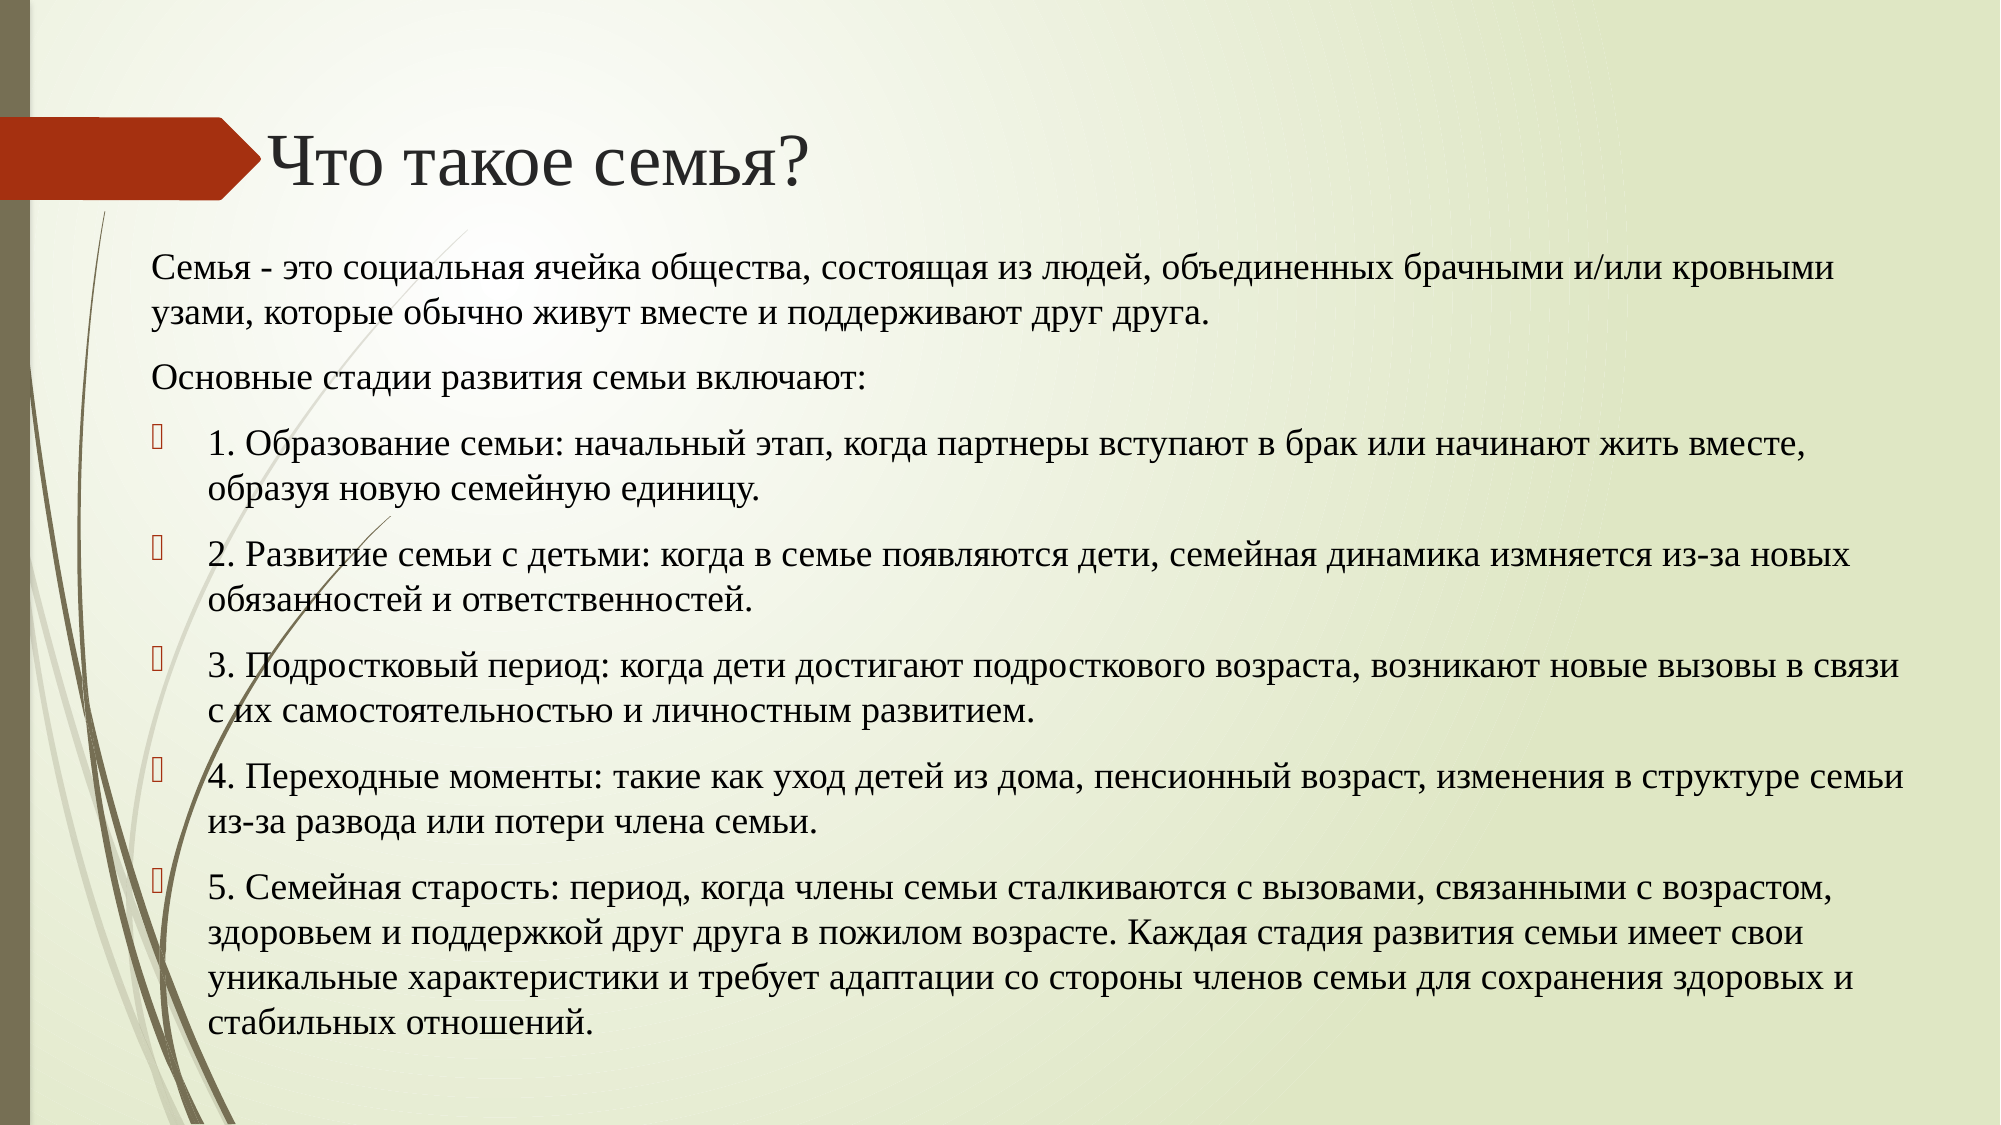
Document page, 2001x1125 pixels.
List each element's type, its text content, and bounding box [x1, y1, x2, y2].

list Семья - это социальная ячейка общества, состоящая из людей, объединенных брачными и/или кровными узами, которые обычно живут вместе и поддерживают друг друга. Основные стадии развития семьи включают: 1. Образование семьи: начальный этап, когда партнеры вступают в брак или начинают жить вместе, образуя новую семейную единицу. 2. Развитие семьи с детьми: когда в семье появляются дети, семейная динамика измняется из-за новых обязанностей и ответственностей. 3. Подростковый период: когда дети достигают подросткового возраста, возникают новые вызовы в связи с их самостоятельностью и личностным развитием. 4. Переходные моменты: такие как уход детей из дома, пенсионный возраст, изменения в структуре семьи из-за развода или потери члена семьи. 5. Семейная старость: период, когда члены семьи сталкиваются с вызовами, связанными с возрастом, здоровьем и поддержкой друг друга в пожилом возрасте. Каждая стадия развития семьи имеет свои уникальные характеристики и требует адаптации со стороны членов семьи для сохранения здоровых и стабильных отношений. [136, 234, 1925, 1046]
title Что такое семья? [252, 102, 1888, 219]
